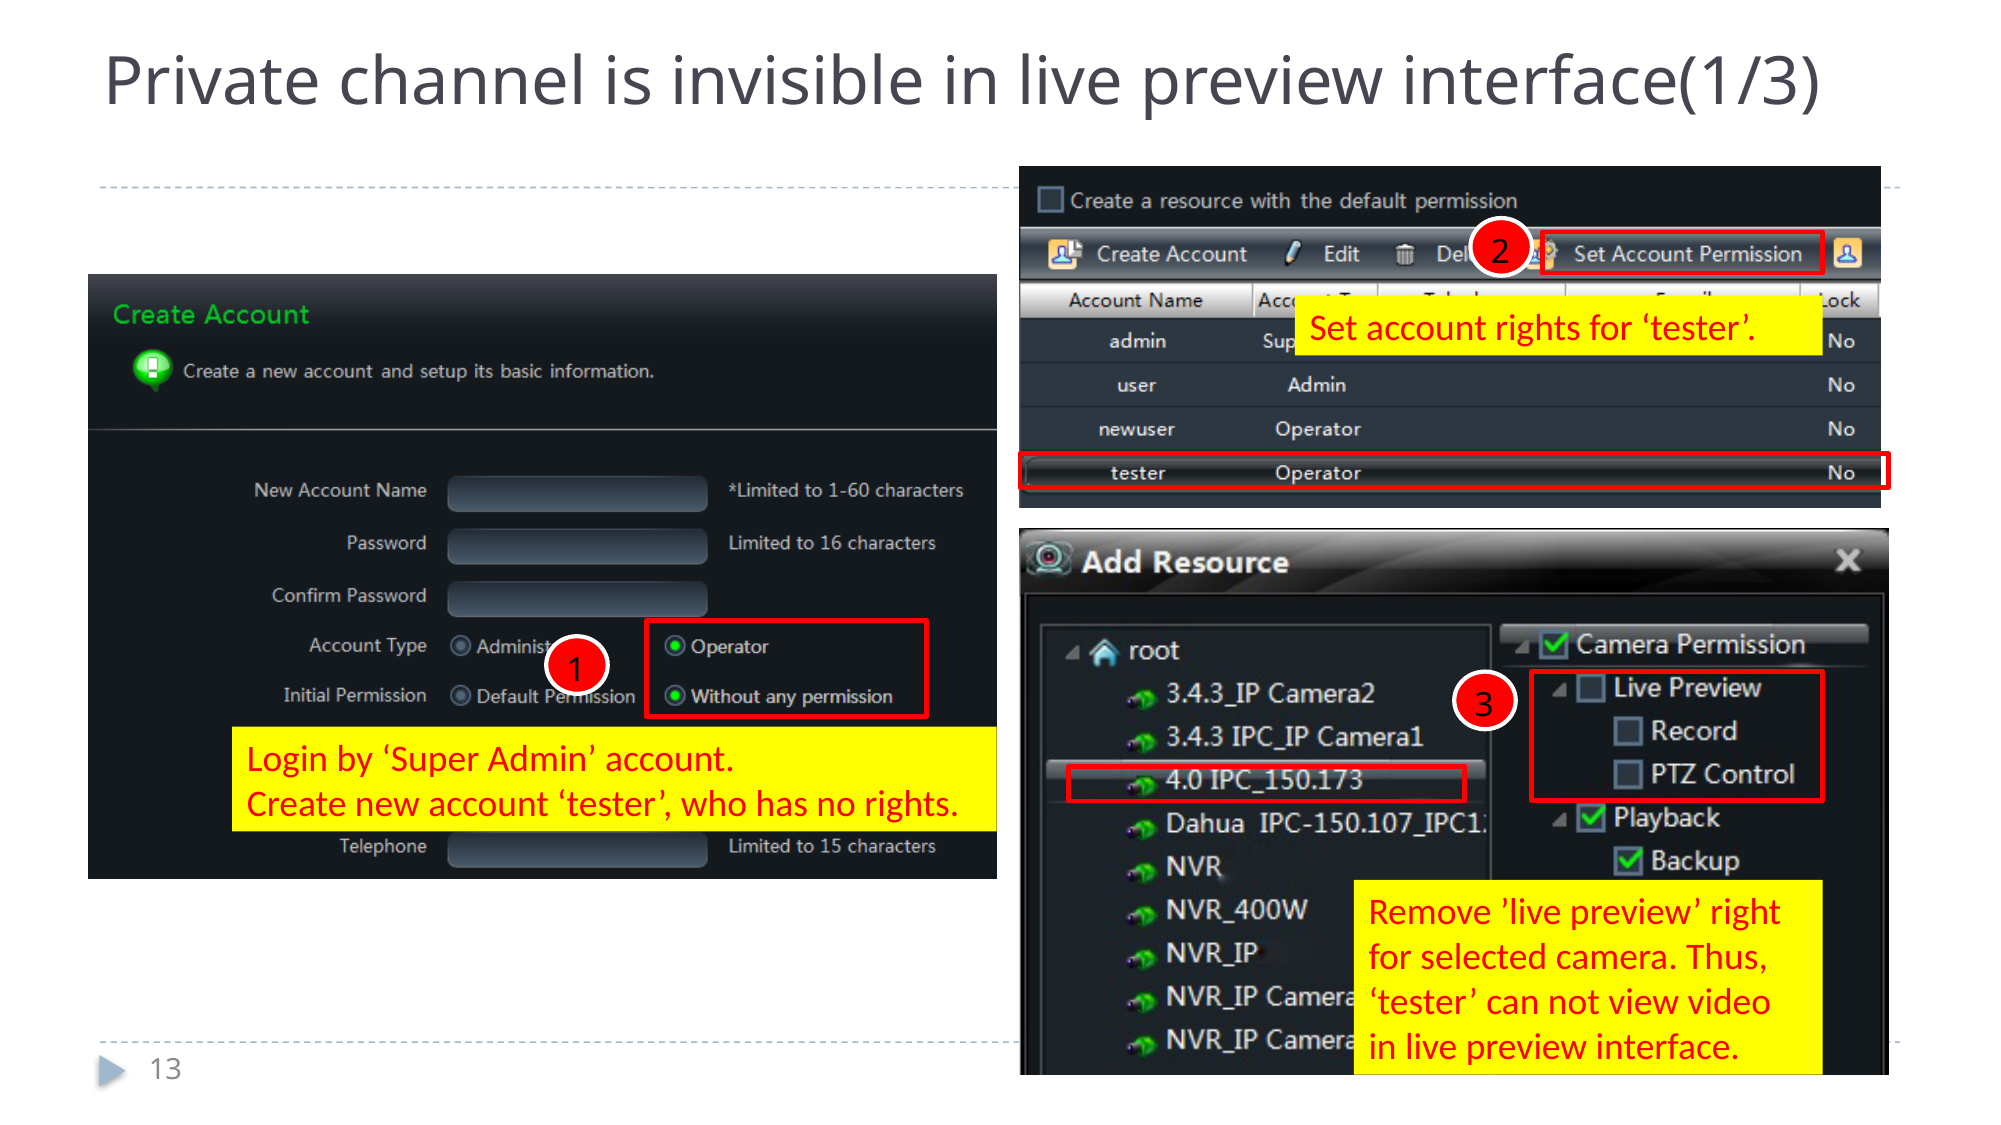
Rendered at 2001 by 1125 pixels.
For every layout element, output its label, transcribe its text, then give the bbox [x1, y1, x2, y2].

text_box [1470, 217, 1537, 279]
title Private channel is invisible in live preview interface(1/3) [88, 8, 1882, 125]
picture [1019, 166, 1882, 508]
picture [1019, 528, 1889, 1075]
text_box [1886, 452, 1890, 489]
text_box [545, 635, 613, 697]
picture [88, 273, 998, 879]
slide_number 13 [133, 1042, 568, 1103]
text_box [1454, 671, 1521, 732]
